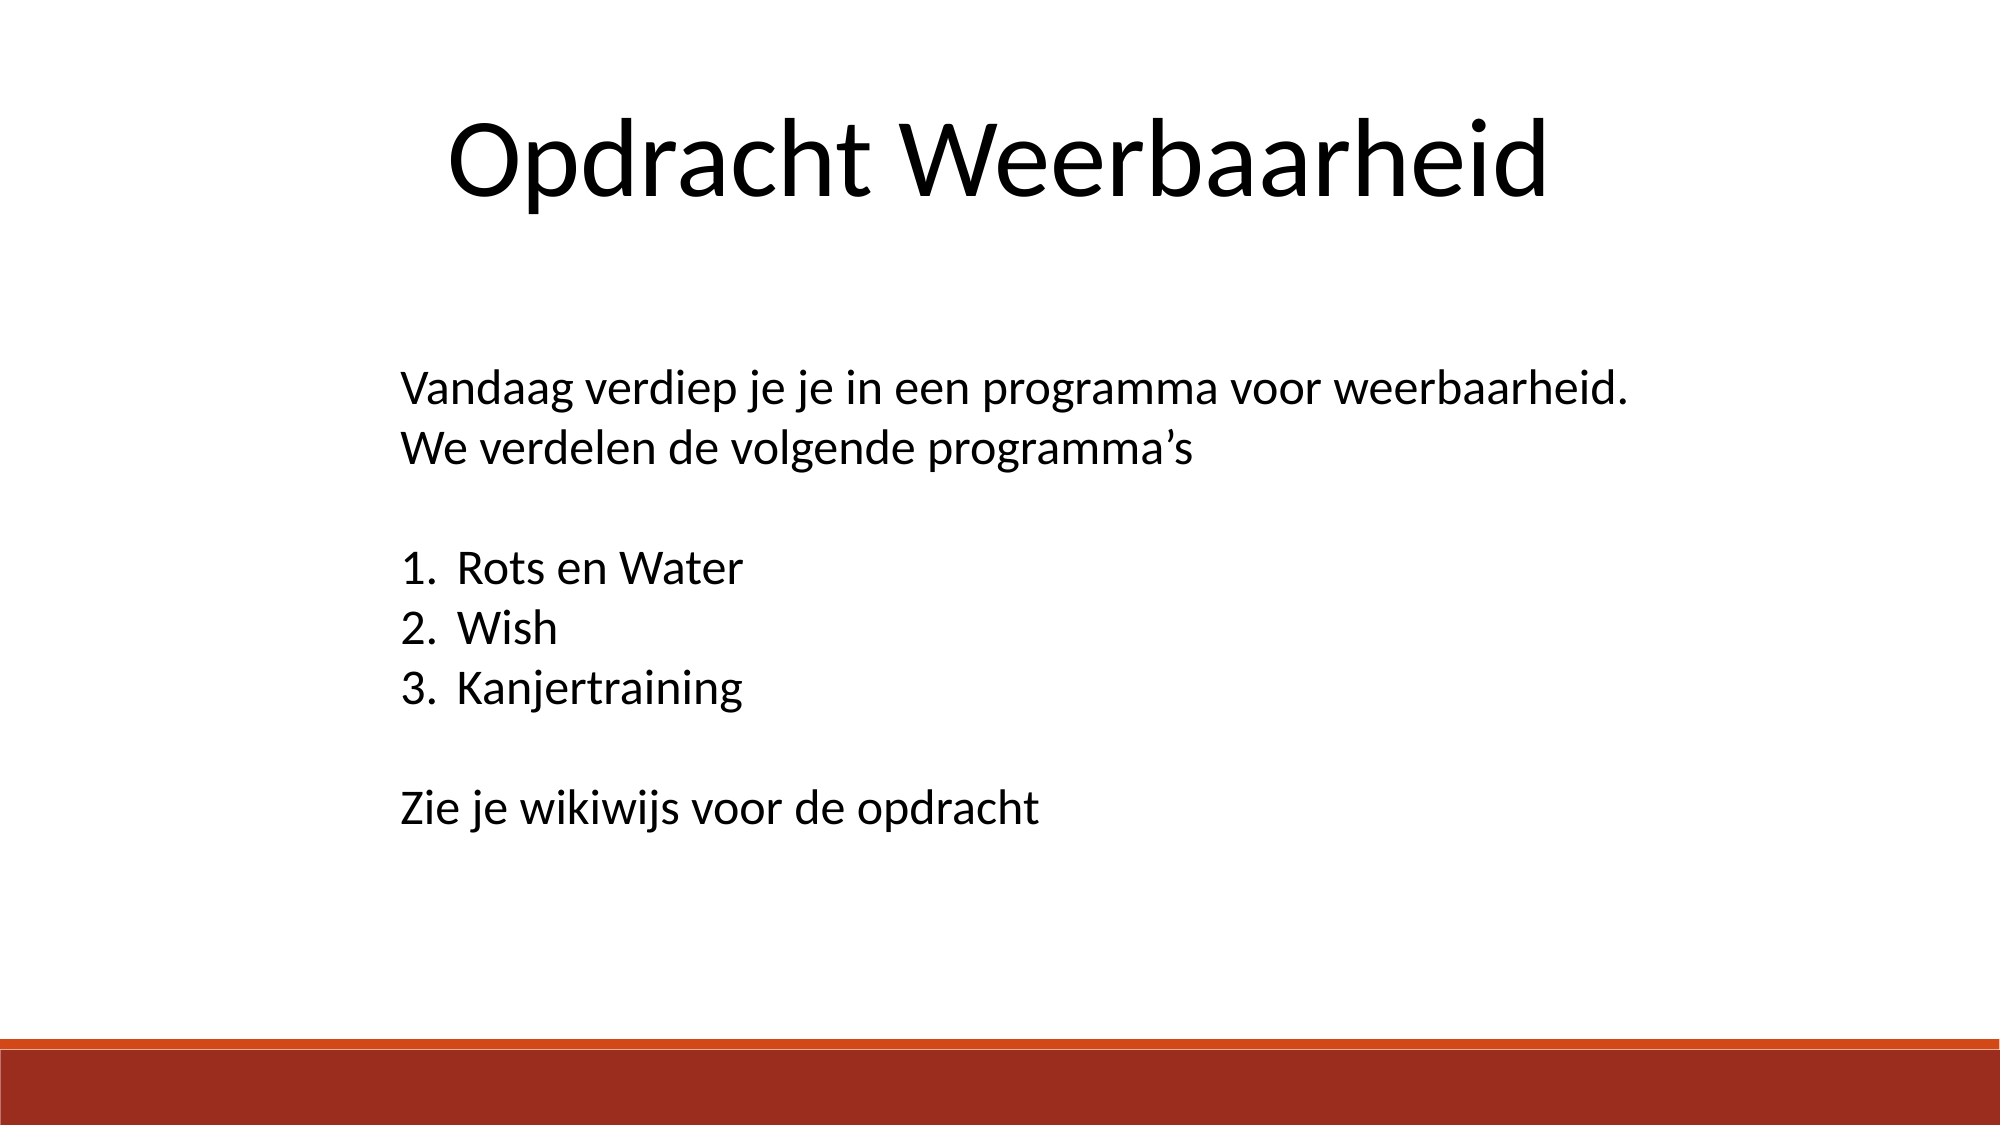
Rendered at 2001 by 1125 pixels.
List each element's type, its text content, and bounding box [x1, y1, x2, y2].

text_box Vandaag verdiep je je in een programma voor weerbaarheid. We verdelen de volgende programma’s Rots en Water Wish Kanjertraining Zie je wikiwijs voor de opdracht [385, 347, 1668, 843]
text_box Opdracht Weerbaarheid [432, 76, 1568, 227]
